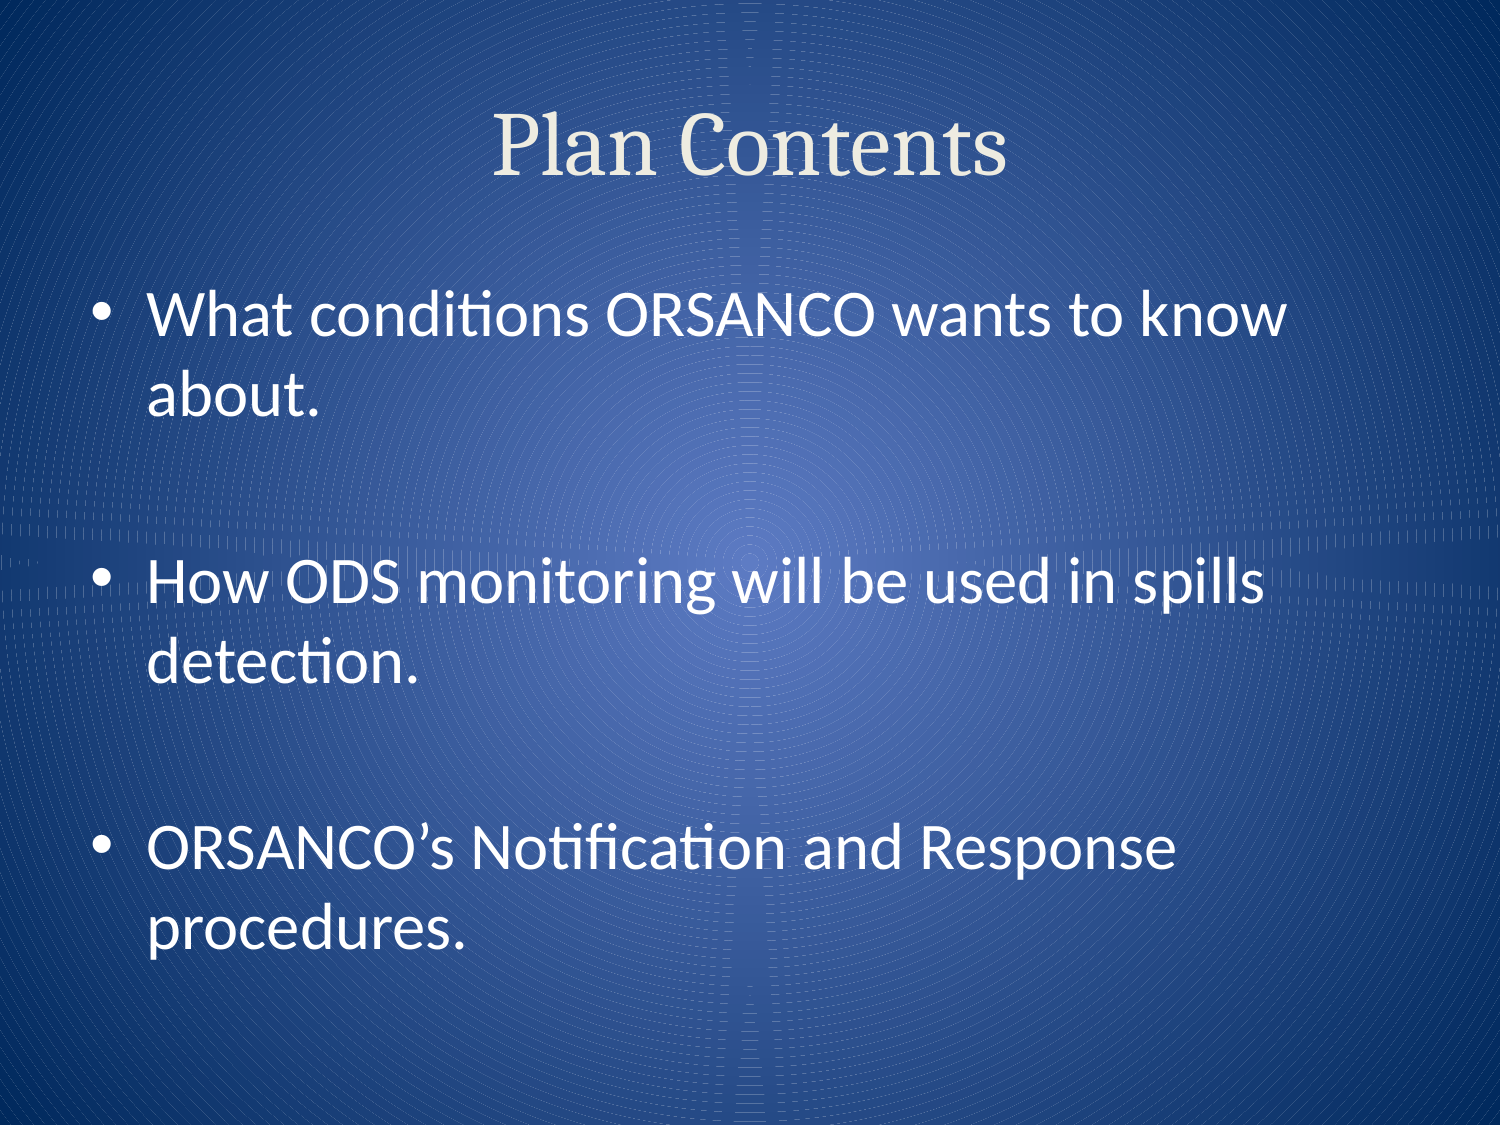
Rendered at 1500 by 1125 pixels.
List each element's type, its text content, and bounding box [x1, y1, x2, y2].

title Plan Contents [75, 45, 1425, 233]
list What conditions ORSANCO wants to know about. How ODS monitoring will be used in spills detection. ORSANCO’s Notification and Response procedures. [75, 262, 1425, 1005]
